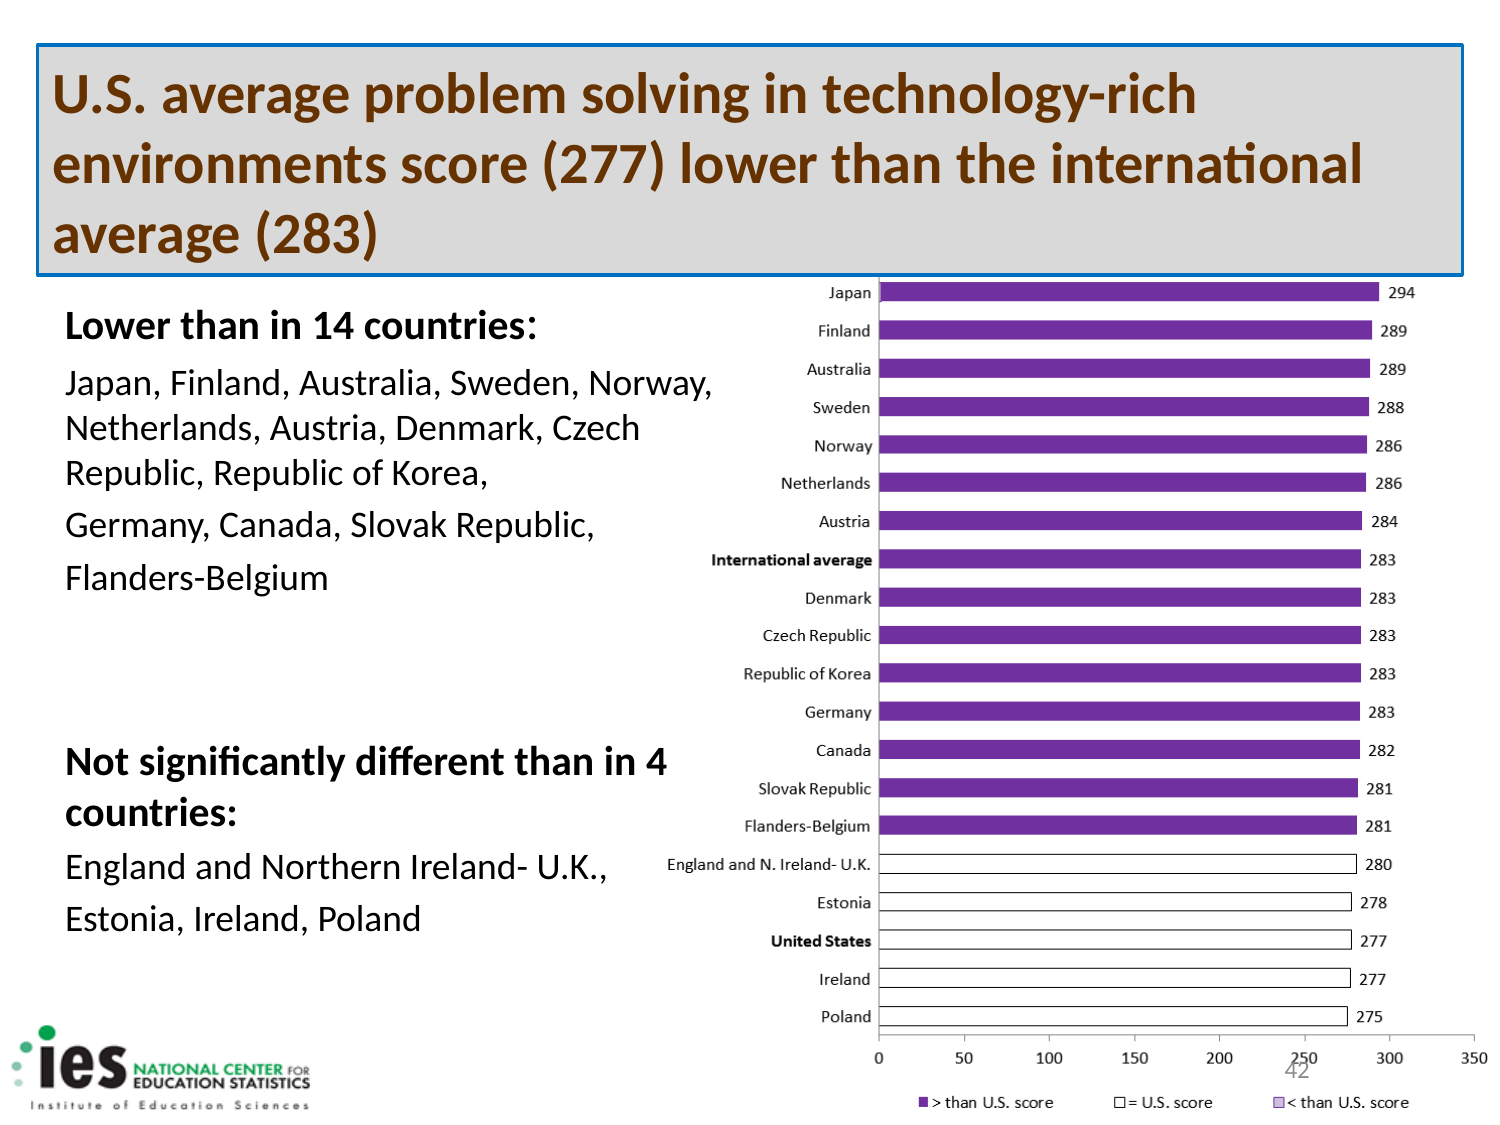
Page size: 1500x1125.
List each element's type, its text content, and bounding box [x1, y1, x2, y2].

picture [668, 274, 1494, 1113]
list Lower than in 14 countries: Japan, Finland, Australia, Sweden, Norway, Netherlands, Austria, Denmark, Czech Republic, Republic of Korea, Germany, Canada, Slovak Republic, Flanders-Belgium Not significantly different than in 4 countries: England and Northern Ireland- U.K., Estonia, Ireland, Poland [50, 282, 663, 1025]
picture [0, 1011, 337, 1125]
title U.S. average problem solving in technology-rich environments score (277) lower than the international average (283) [37, 45, 1463, 275]
